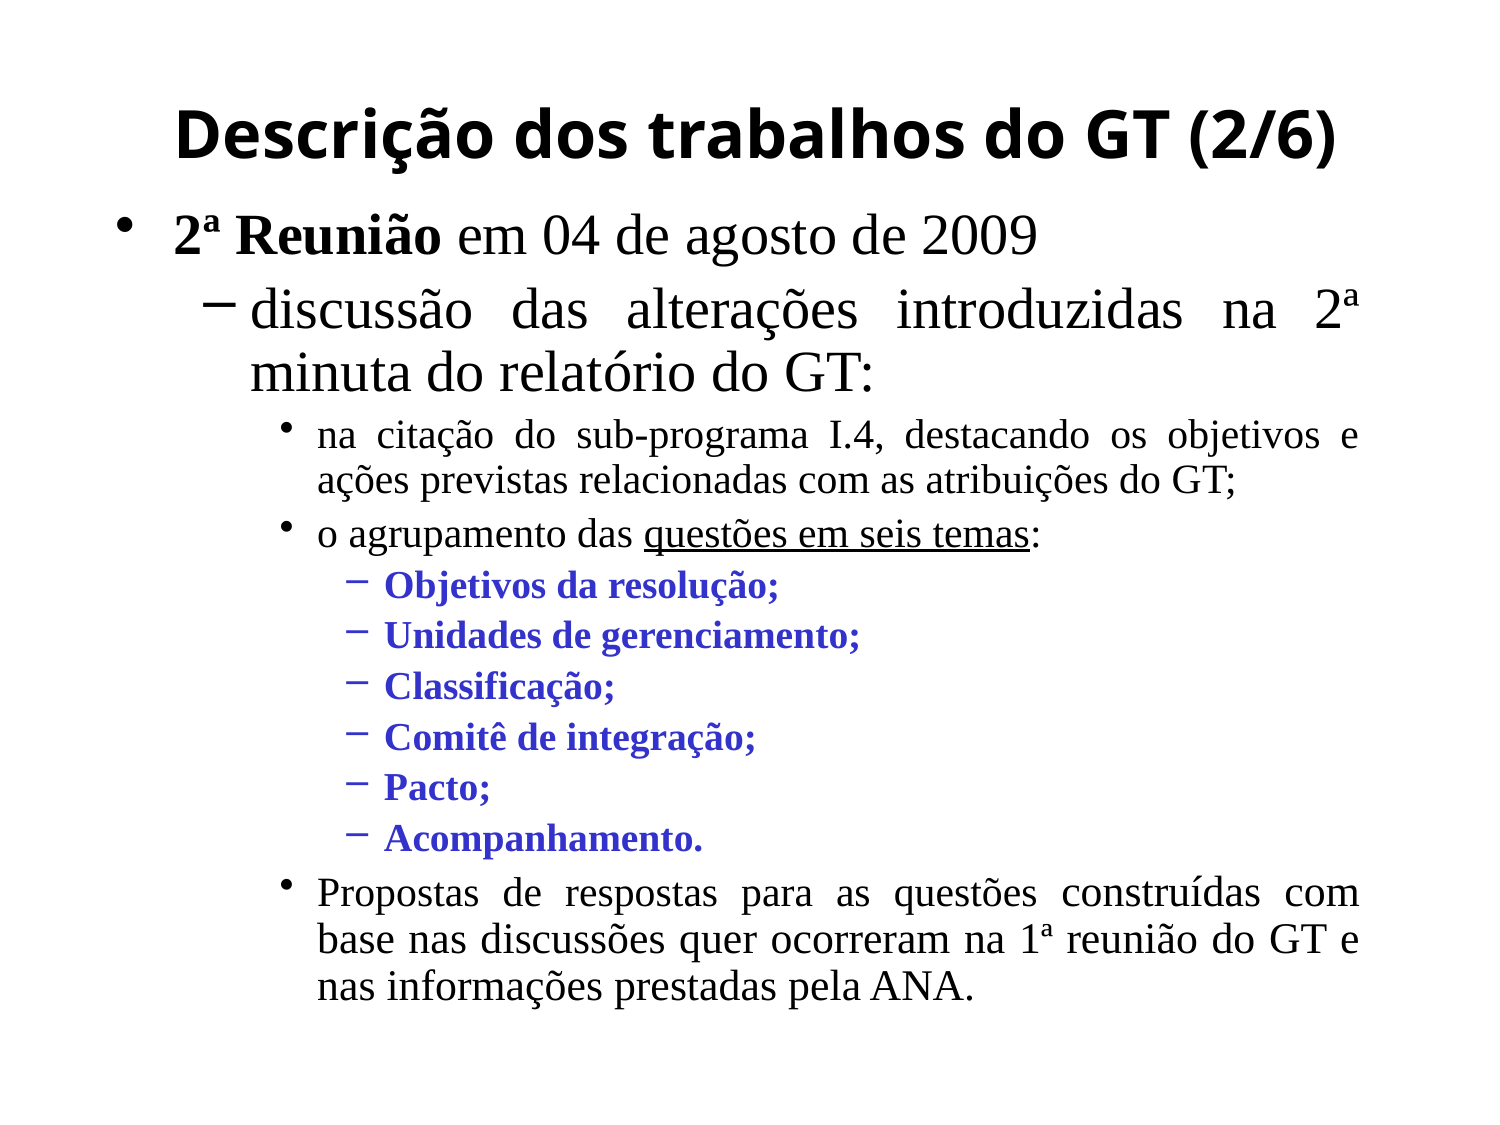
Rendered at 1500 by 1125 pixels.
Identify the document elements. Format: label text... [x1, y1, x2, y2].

title Descrição dos trabalhos do GT (2/6) [29, 123, 1500, 221]
list 2ª Reunião em 04 de agosto de 2009 discussão das alterações introduzidas na 2ª minuta do relatório do GT: na citação do sub-programa I.4, destacando os objetivos e ações previstas relacionadas com as atribuições do GT; o agrupamento das questões em seis temas: Objetivos da resolução; Unidades de gerenciamento; Classificação; Comitê de integração; Pacto; Acompanhamento. Propostas de respostas para as questões construídas com base nas discussões quer ocorreram na 1ª reunião do GT e nas informações prestadas pela ANA. [100, 196, 1376, 1095]
